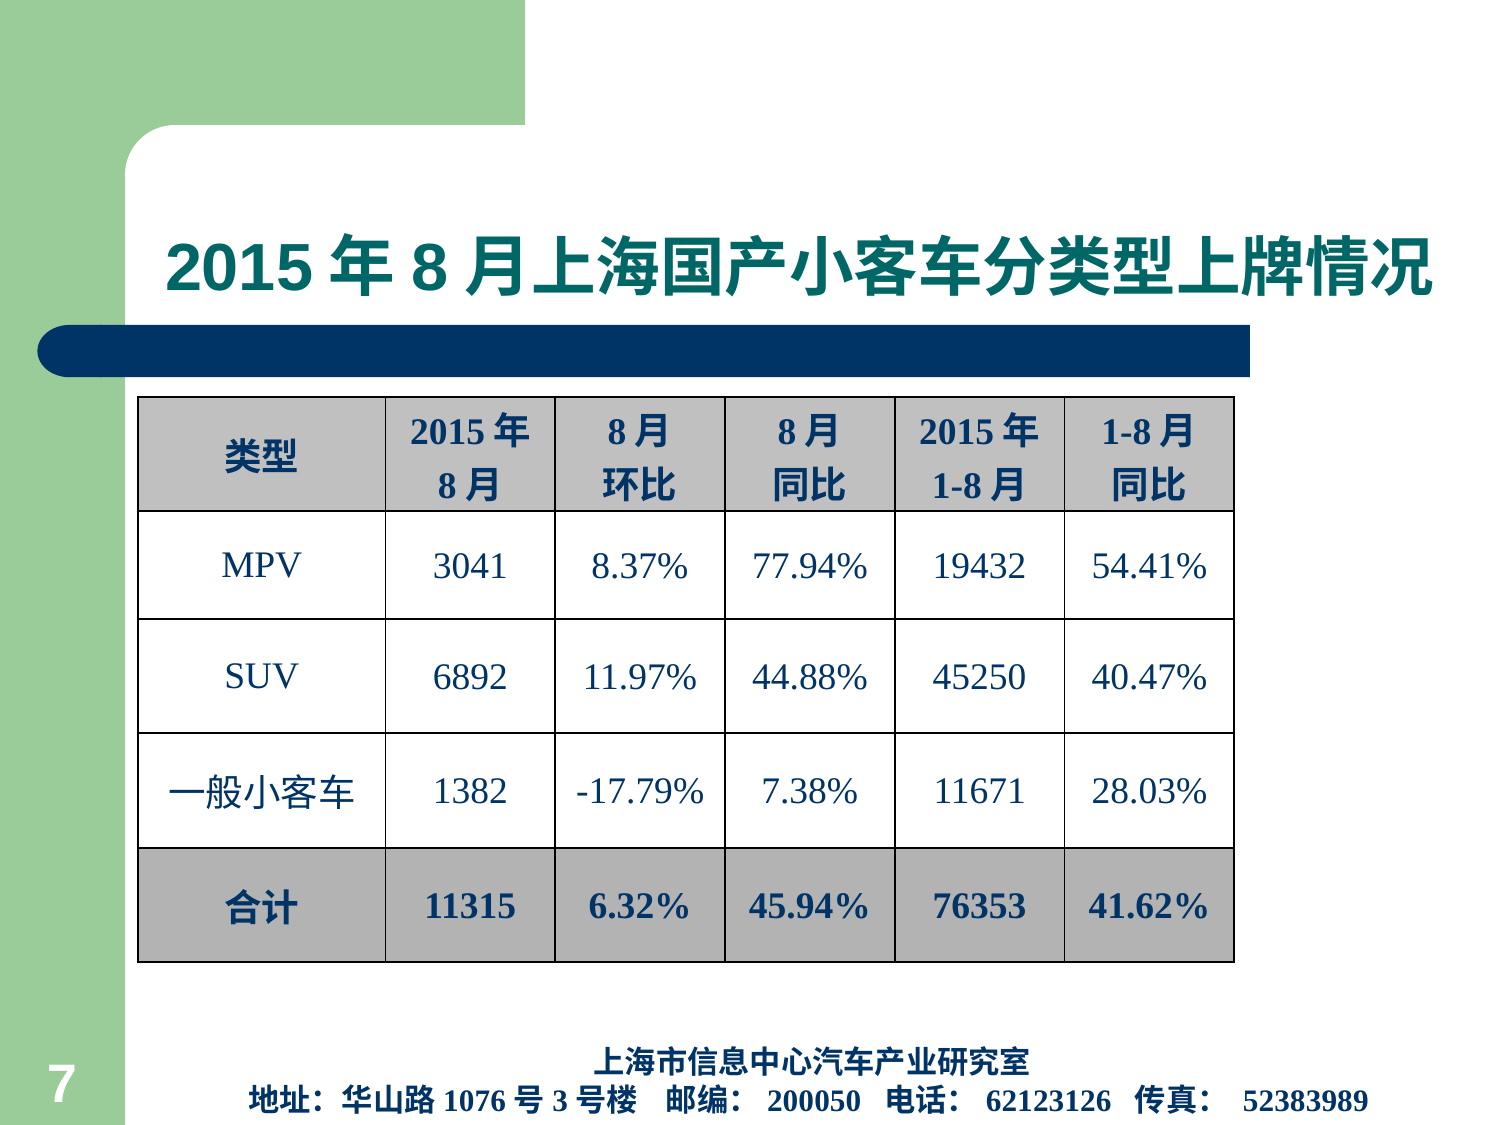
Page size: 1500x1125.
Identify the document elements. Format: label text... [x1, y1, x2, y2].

table_cell 1382 [386, 734, 554, 847]
title 2015年8月上海国产小客车分类型上牌情况 [150, 125, 1463, 313]
table_cell 45.94% [726, 849, 894, 961]
table_cell 一般小客车 [139, 734, 385, 847]
table_cell 54.41% [1065, 512, 1233, 618]
table_cell 11671 [896, 734, 1064, 847]
table_cell MPV [139, 512, 385, 618]
table_header 2015年 1-8月 [896, 398, 1064, 510]
table_header 2015年 8月 [386, 398, 554, 510]
table_cell 28.03% [1065, 734, 1233, 847]
slide_number 7 [13, 1040, 111, 1121]
table_cell 76353 [896, 849, 1064, 961]
table_cell 77.94% [726, 512, 894, 618]
table_cell 3041 [386, 512, 554, 618]
table_cell 7.38% [726, 734, 894, 847]
table_cell SUV [139, 620, 385, 732]
table_header 8月 同比 [726, 398, 894, 510]
table_cell 40.47% [1065, 620, 1233, 732]
table_cell 41.62% [1065, 849, 1233, 961]
table_header 1-8月 同比 [1065, 398, 1233, 510]
table_cell 11.97% [556, 620, 724, 732]
table_cell 6.32% [556, 849, 724, 961]
table_cell 19432 [896, 512, 1064, 618]
table_cell 11315 [386, 849, 554, 961]
table_cell 合计 [139, 849, 385, 961]
table_cell 6892 [386, 620, 554, 732]
table_header 8月 环比 [556, 398, 724, 510]
table_header 类型 [139, 398, 385, 510]
footer 上海市信息中心汽车产业研究室 地址：华山路1076号3号楼 邮编：200050 电话：62123126 传真： 52383989 [125, 1034, 1500, 1125]
table_cell 8.37% [556, 512, 724, 618]
table_cell 45250 [896, 620, 1064, 732]
table_cell 44.88% [726, 620, 894, 732]
table_cell -17.79% [556, 734, 724, 847]
